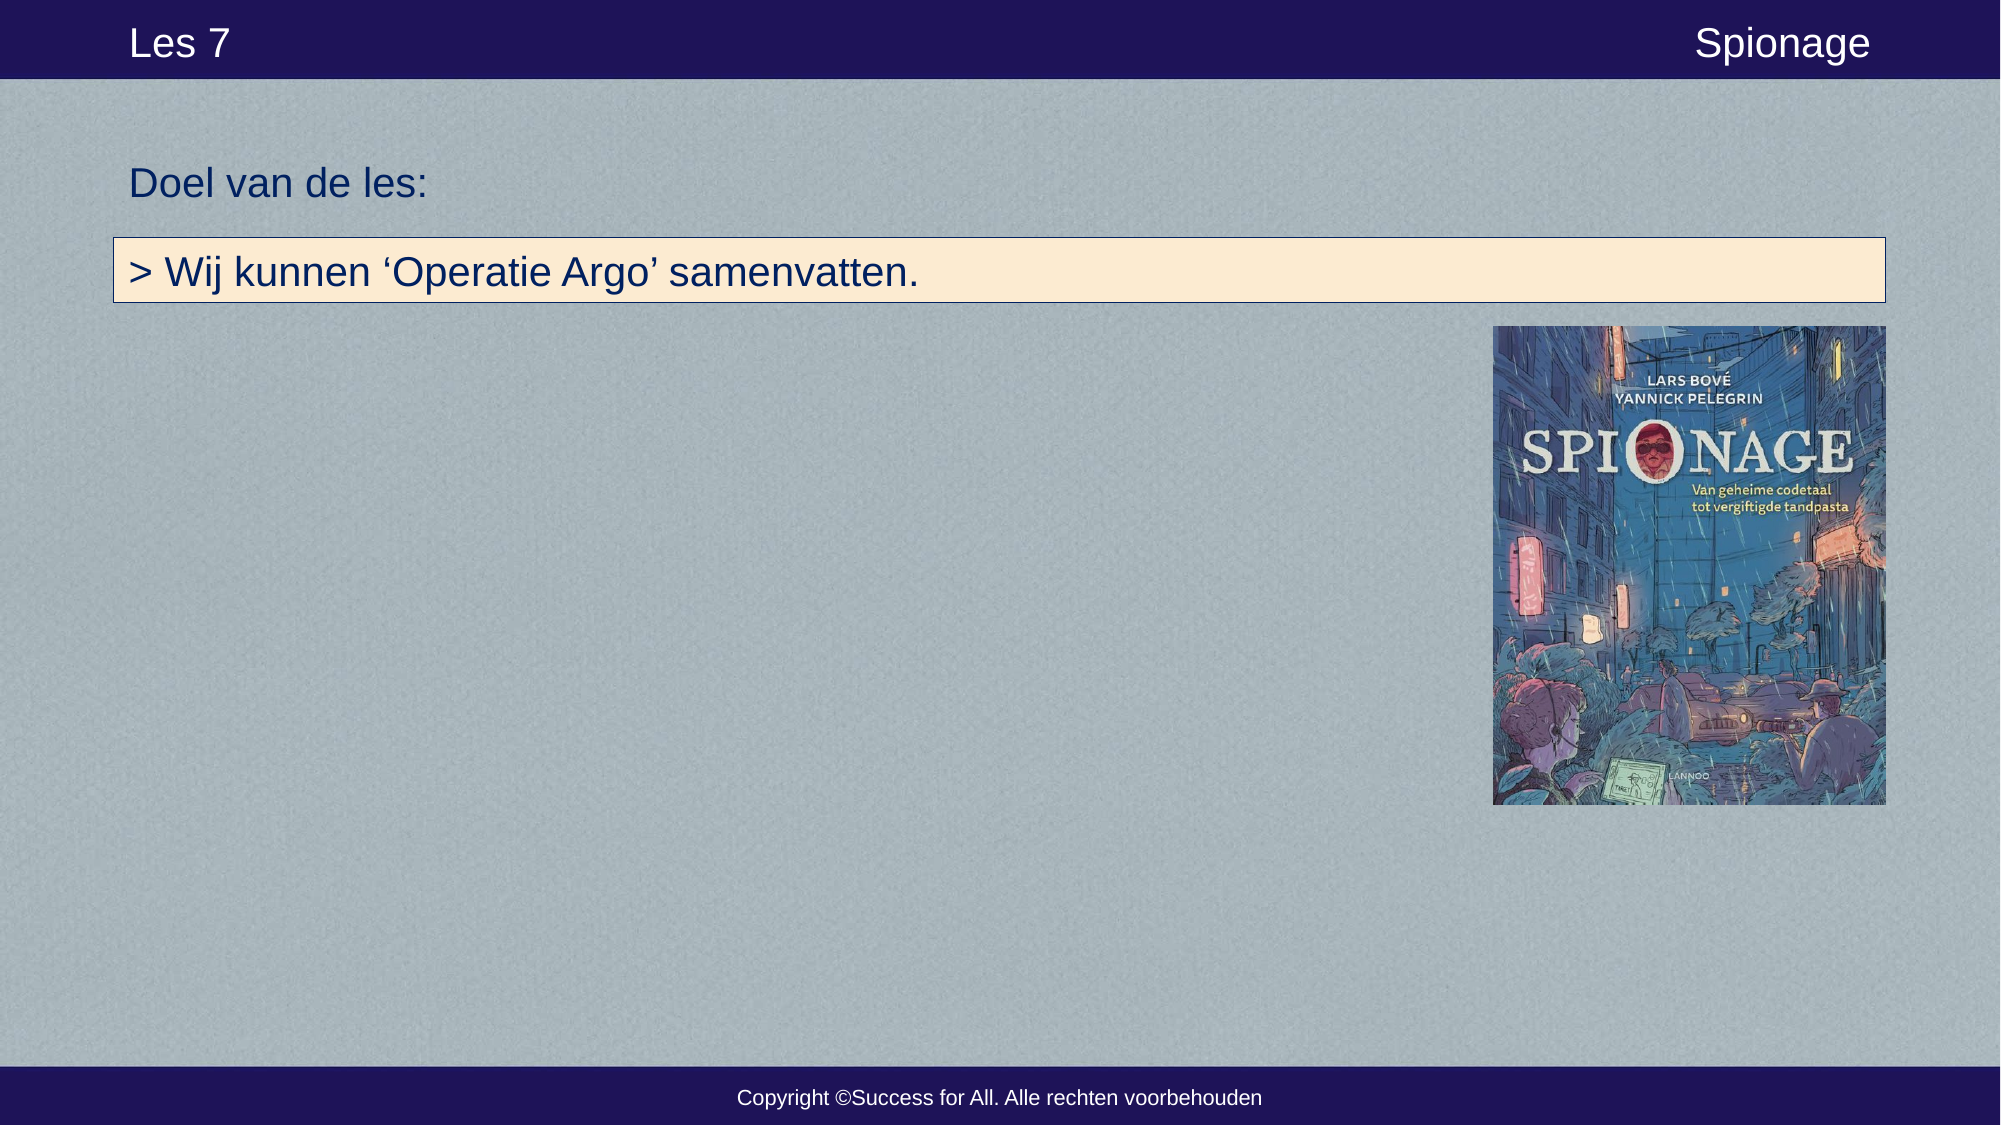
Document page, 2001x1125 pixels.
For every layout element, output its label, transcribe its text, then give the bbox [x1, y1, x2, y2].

picture [0, 0, 2001, 1125]
text_box Copyright ©Success for All. Alle rechten voorbehouden [0, 1076, 2000, 1125]
text_box Spionage [999, 8, 1886, 73]
text_box Les 7 [114, 8, 354, 73]
text_box Doel van de les: [113, 148, 1635, 214]
text_box > Wij kunnen ‘Operatie Argo’ samenvatten. [113, 237, 1886, 303]
